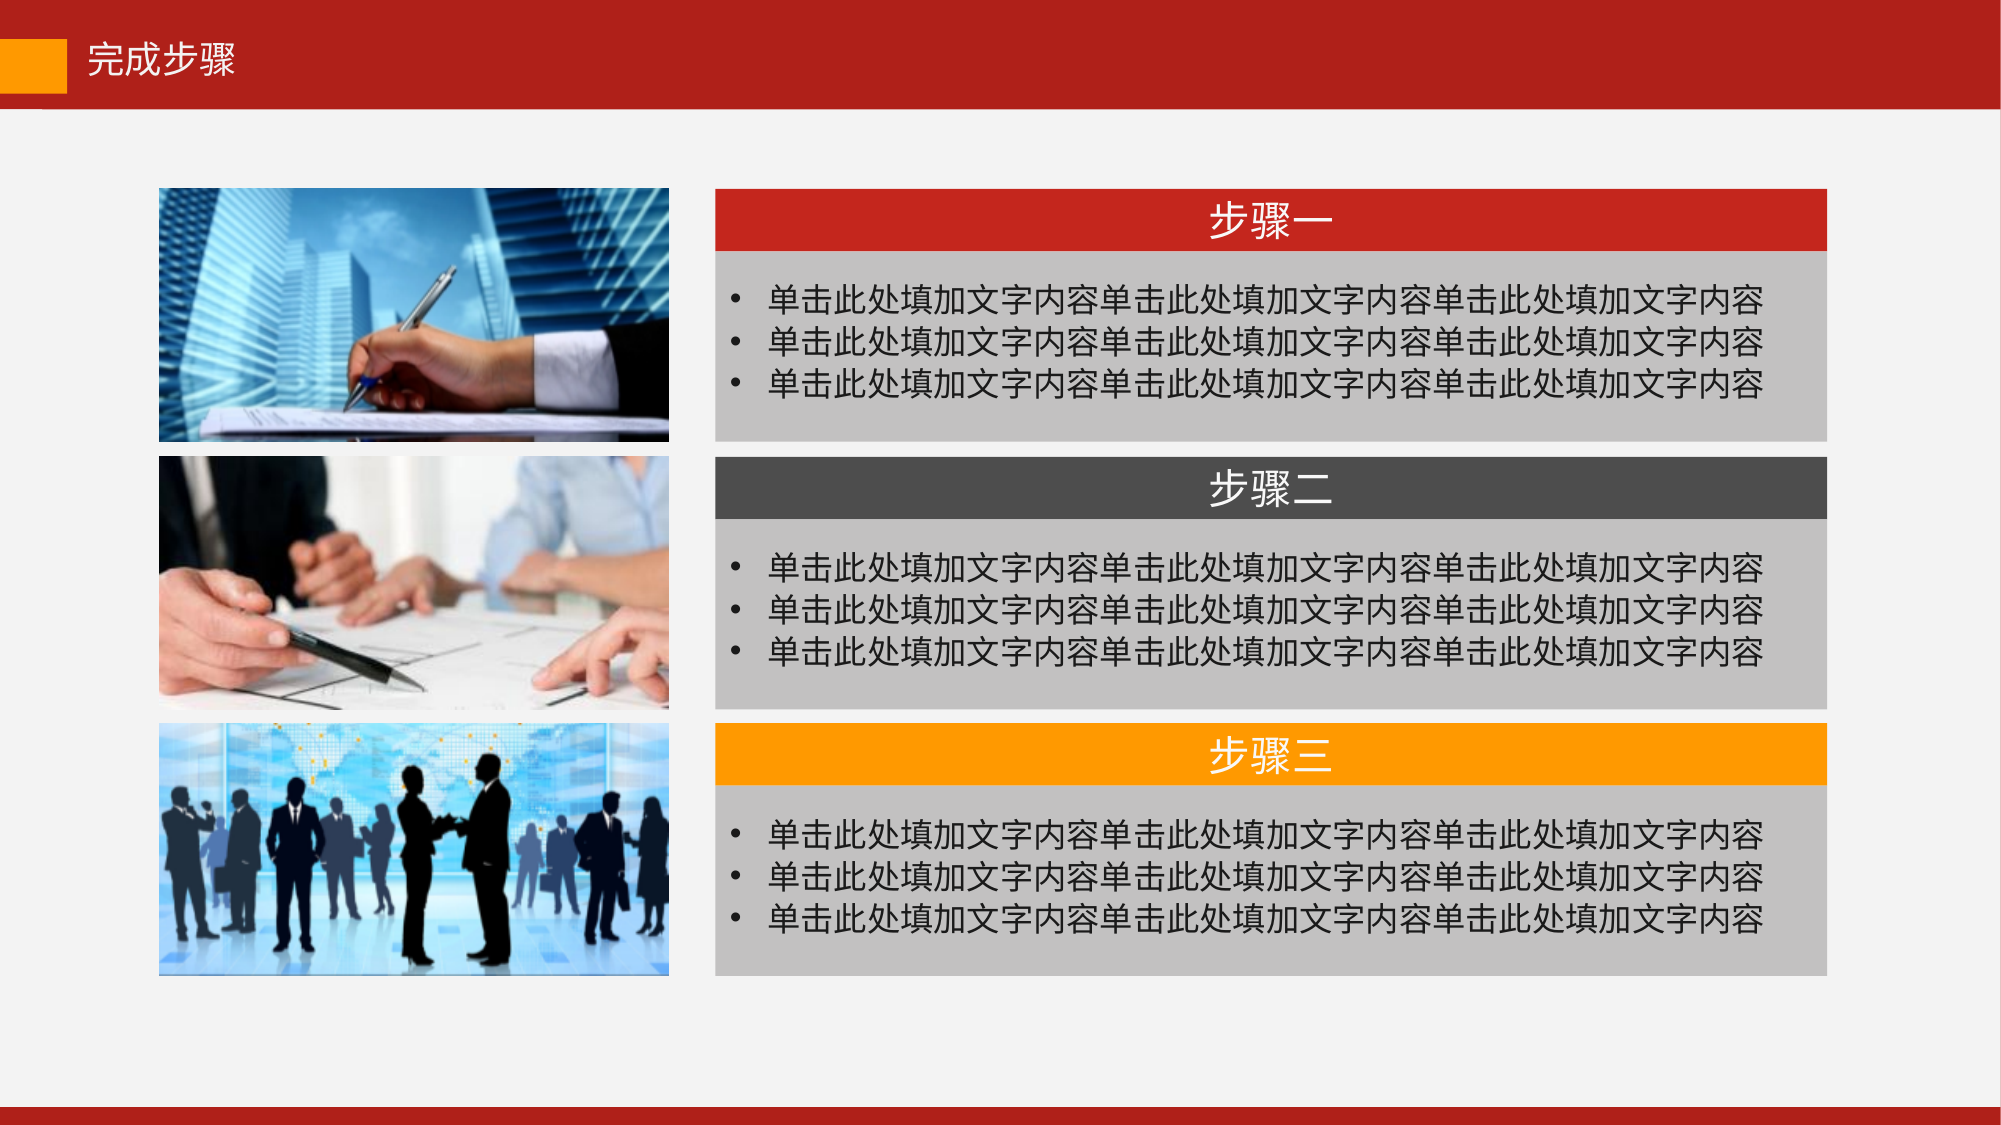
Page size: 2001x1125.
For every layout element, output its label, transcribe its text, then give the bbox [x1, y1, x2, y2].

text_box [0, 39, 68, 94]
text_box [715, 722, 1828, 977]
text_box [715, 188, 1828, 442]
picture [159, 723, 670, 977]
picture [159, 456, 670, 710]
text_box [715, 456, 1828, 710]
text_box 完成步骤 [71, 28, 253, 89]
picture [159, 188, 670, 442]
text_box [0, 109, 2001, 1107]
